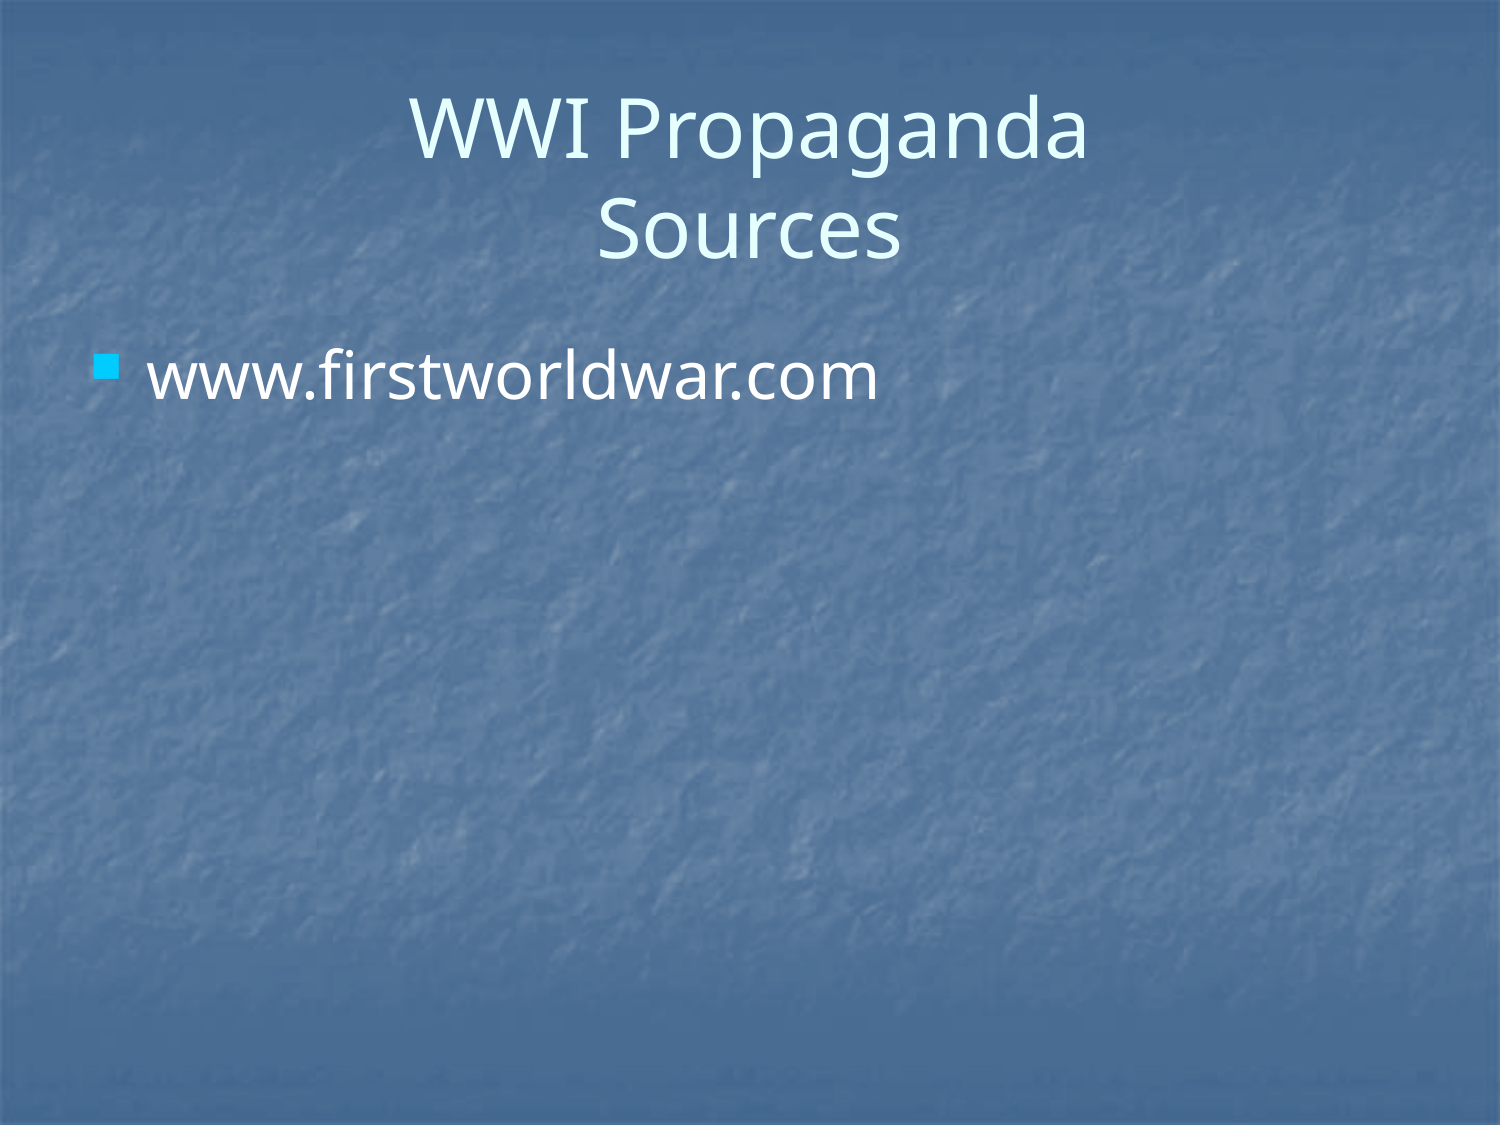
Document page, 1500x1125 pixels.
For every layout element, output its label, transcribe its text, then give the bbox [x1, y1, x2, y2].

list www.firstworldwar.com [74, 324, 1426, 1001]
title WWI Propaganda Sources [74, 62, 1426, 288]
